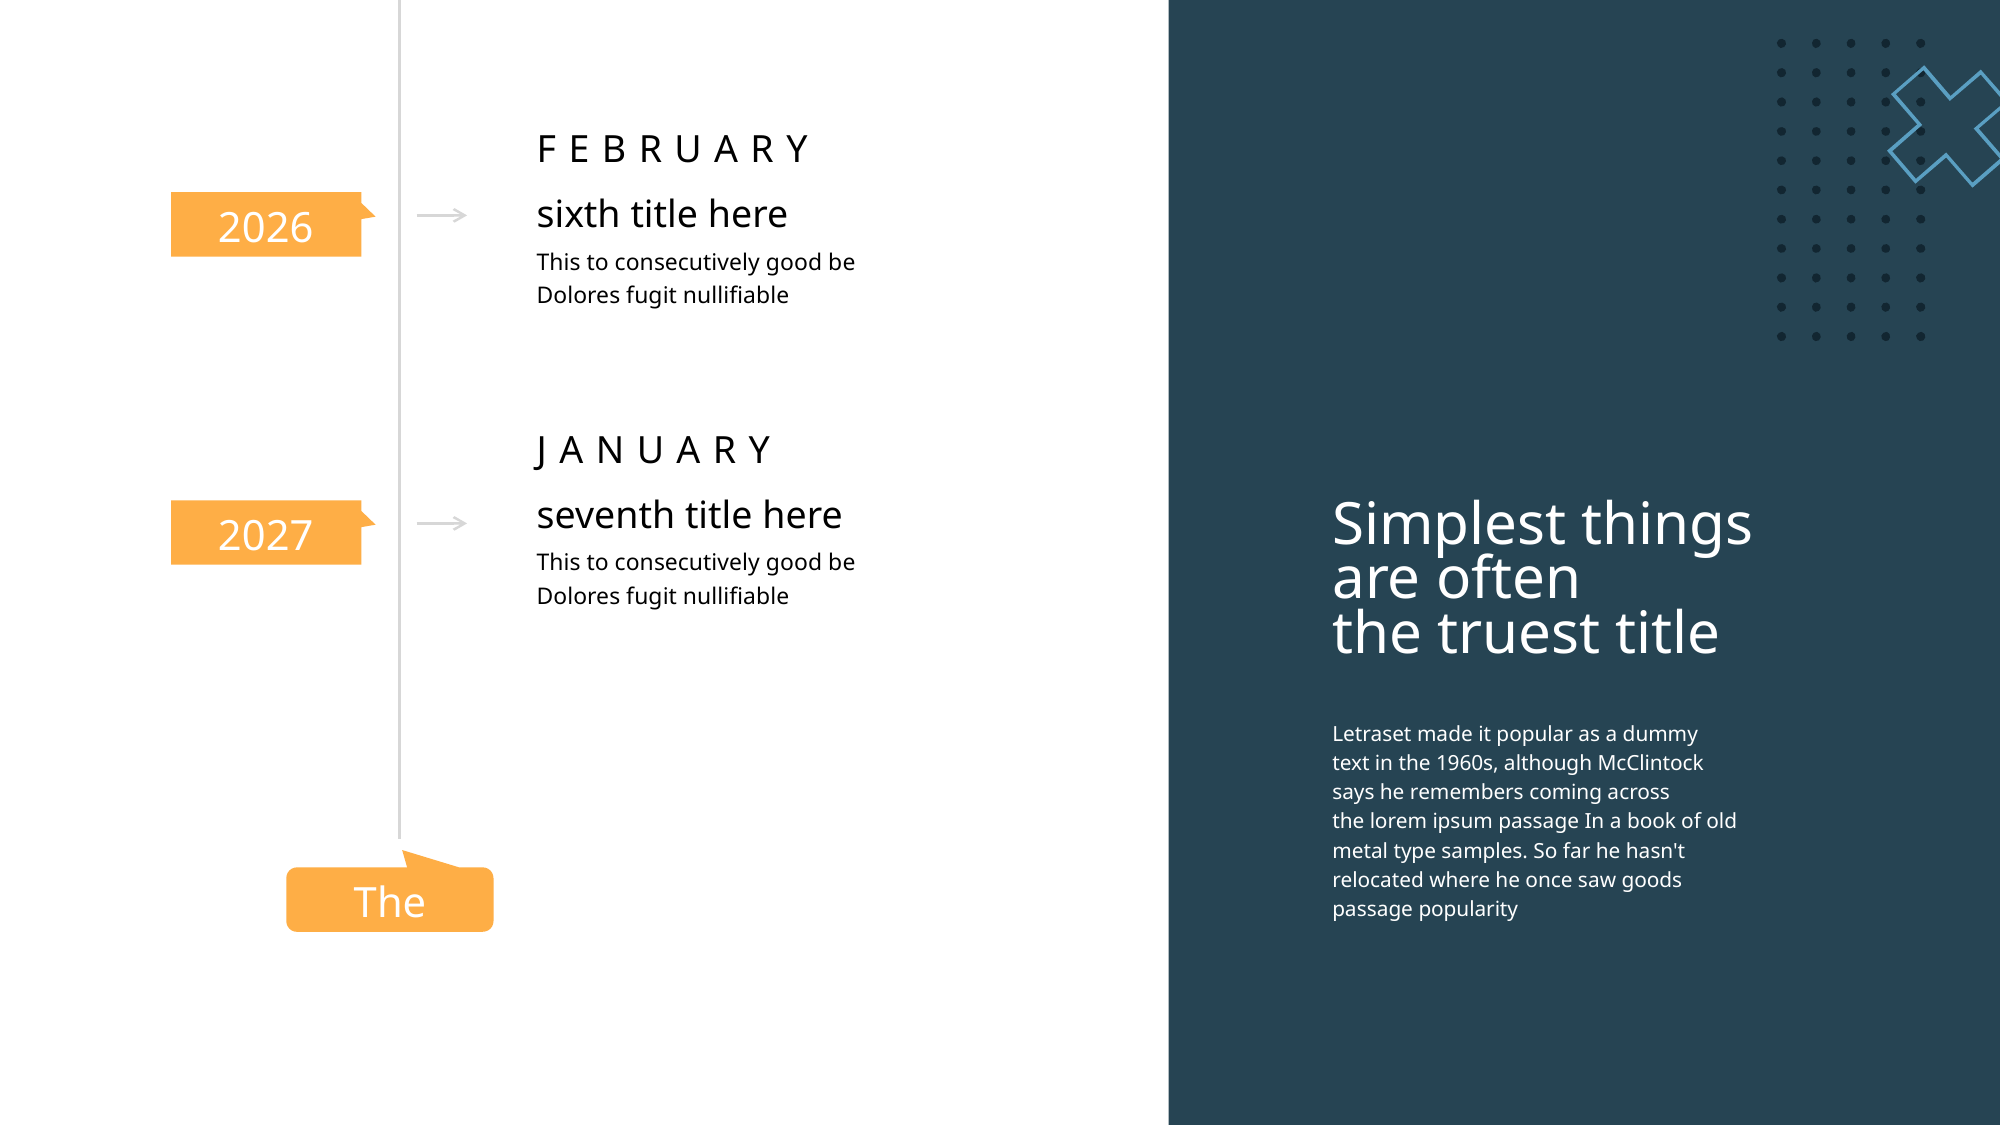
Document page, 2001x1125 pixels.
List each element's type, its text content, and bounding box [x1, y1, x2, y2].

text_box [1812, 68, 1821, 78]
text_box [285, 848, 495, 933]
text_box [1916, 214, 1926, 224]
text_box [1916, 331, 1926, 342]
text_box seventh title here [521, 483, 871, 544]
text_box [1776, 302, 1787, 312]
text_box [1846, 156, 1856, 166]
text_box [1881, 185, 1891, 195]
text_box [1881, 244, 1891, 253]
text_box 2026 [196, 193, 336, 258]
text_box [1776, 244, 1787, 253]
text_box [1881, 302, 1891, 312]
text_box [1846, 97, 1856, 107]
text_box JANUARY [521, 413, 908, 479]
text_box [1812, 244, 1821, 253]
text_box [1846, 68, 1856, 78]
text_box [1168, 0, 2000, 1125]
text_box [1776, 273, 1787, 283]
text_box 2027 [196, 501, 336, 566]
text_box [1916, 244, 1926, 253]
text_box [1846, 185, 1856, 195]
text_box [1812, 302, 1821, 312]
text_box Letraset made it popular as a dummy text in the 1960s, although McClintock says he remembers coming across the lorem ipsum passage In a book of old metal type samples. So far he hasn't relocated where he once saw goods passage popularity [1317, 709, 1752, 928]
text_box [169, 191, 378, 258]
text_box [1812, 97, 1821, 107]
text_box [1916, 302, 1926, 312]
text_box [169, 499, 378, 566]
text_box Simplest things are often the truest title [1317, 494, 1777, 673]
text_box [1846, 127, 1856, 136]
text_box [1916, 156, 1926, 166]
text_box [1881, 273, 1891, 283]
text_box sixth title here [521, 183, 871, 243]
text_box [1881, 156, 1891, 166]
text_box [1881, 97, 1891, 107]
text_box [1776, 156, 1787, 166]
text_box [1846, 244, 1856, 253]
text_box [1887, 65, 2000, 188]
text_box [1846, 214, 1856, 224]
text_box [1881, 214, 1891, 224]
text_box FEBRUARY [521, 112, 908, 178]
text_box [1917, 71, 1925, 78]
text_box [1812, 214, 1821, 224]
text_box [1881, 127, 1891, 136]
text_box [1776, 127, 1787, 136]
text_box [1776, 97, 1787, 107]
text_box [1881, 331, 1891, 342]
text_box [1812, 273, 1821, 283]
text_box [1812, 156, 1821, 166]
text_box [1812, 185, 1821, 195]
text_box [1916, 273, 1926, 283]
text_box [1812, 38, 1821, 49]
text_box [1846, 38, 1856, 49]
text_box [1916, 127, 1926, 136]
text_box [1916, 38, 1926, 49]
text_box [1846, 331, 1856, 342]
text_box [1881, 38, 1891, 49]
text_box [1812, 331, 1821, 342]
text_box [1776, 185, 1787, 195]
text_box The end [297, 868, 483, 983]
text_box This to consecutively good be Dolores fugit nullifiable [521, 234, 908, 316]
text_box [1846, 273, 1856, 283]
text_box [1776, 68, 1787, 78]
text_box This to consecutively good be Dolores fugit nullifiable [521, 534, 908, 617]
text_box [1881, 68, 1891, 78]
text_box [1916, 185, 1926, 195]
text_box [1812, 127, 1821, 136]
text_box [1776, 331, 1787, 342]
text_box [1776, 38, 1787, 49]
text_box [1846, 302, 1856, 312]
text_box [1916, 97, 1926, 107]
text_box [1776, 214, 1787, 224]
